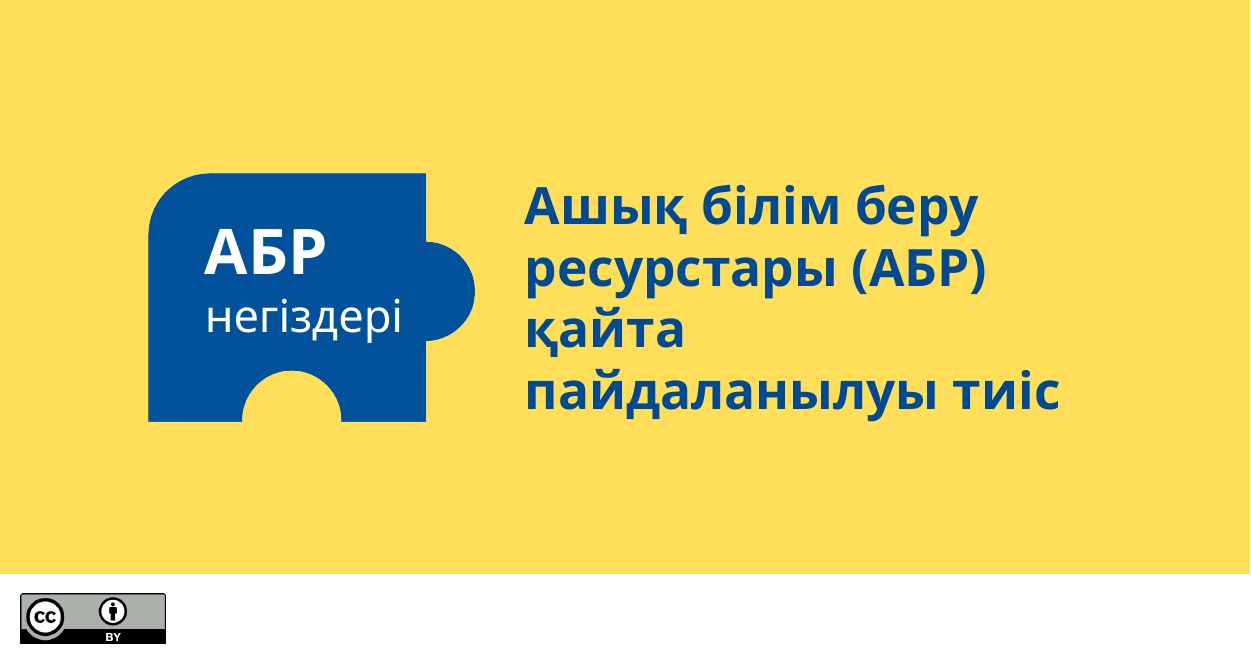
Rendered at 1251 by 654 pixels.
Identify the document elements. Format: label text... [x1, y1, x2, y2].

text_box Ашық білім беру ресурстары (АБР) қайта пайдаланылуы тиіс [513, 160, 1127, 432]
text_box АБР негіздері [479, 199, 693, 353]
text_box [0, 574, 1250, 654]
picture [148, 173, 475, 422]
picture [20, 591, 194, 645]
